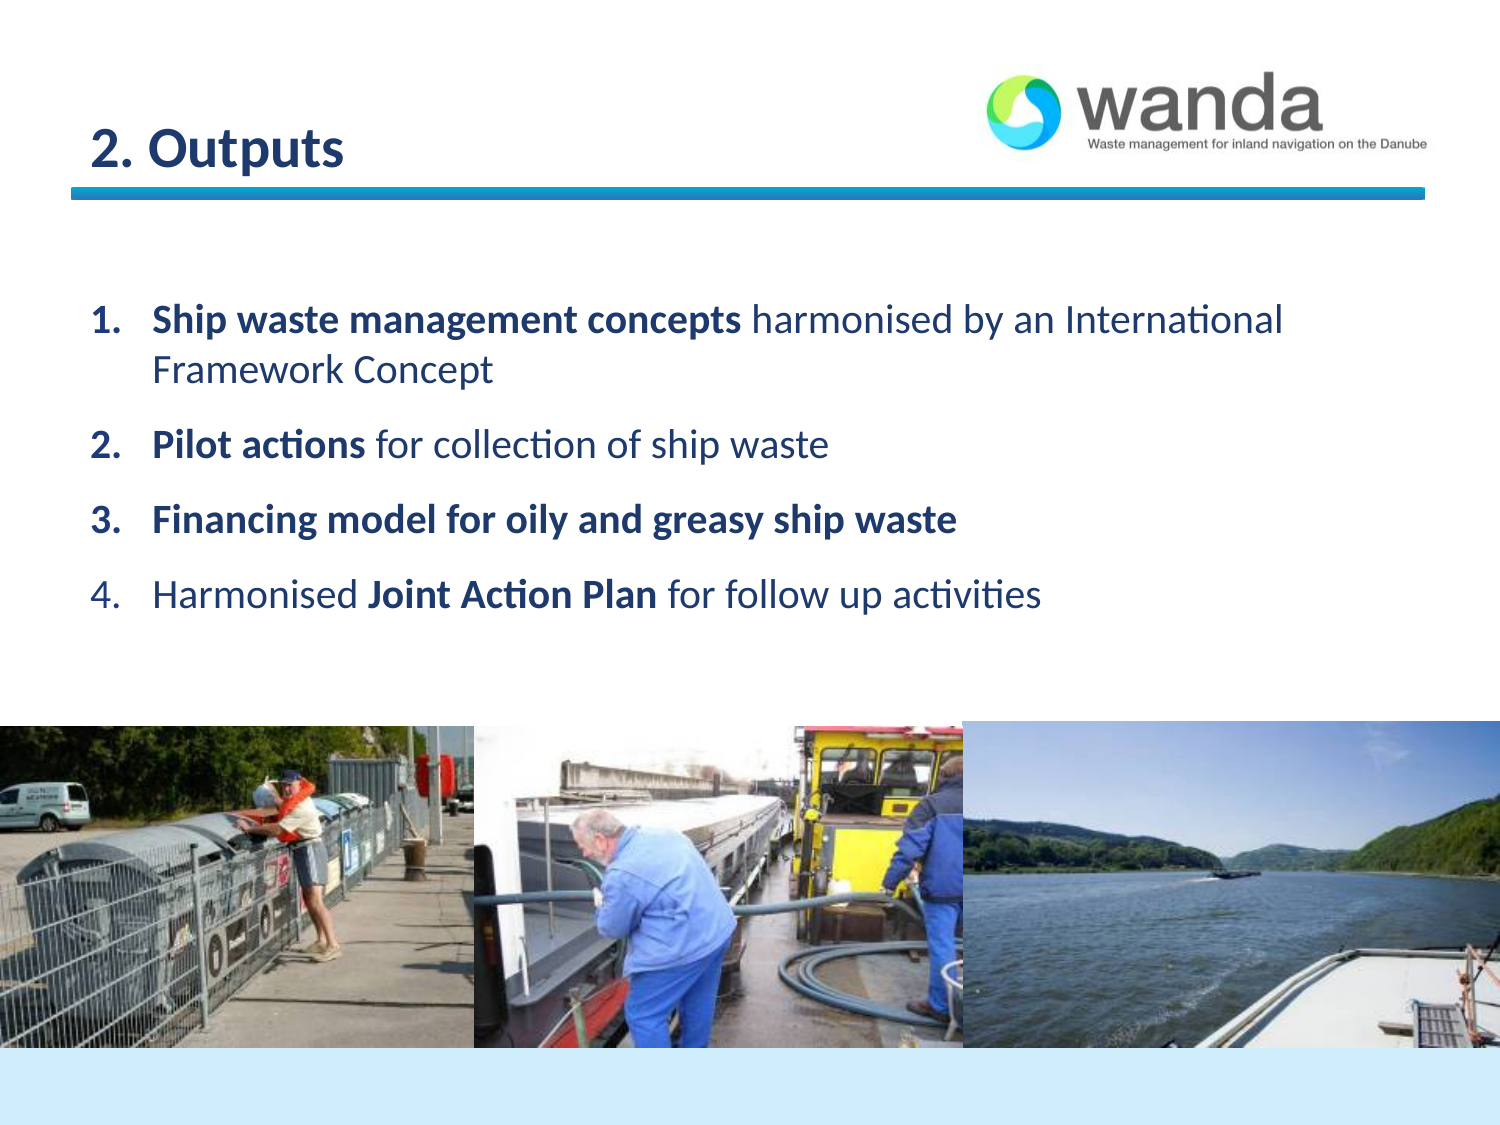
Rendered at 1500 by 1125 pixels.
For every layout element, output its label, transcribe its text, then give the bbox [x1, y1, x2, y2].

list Ship waste management concepts harmonised by an International Framework Concept Pilot actions for collection of ship waste Financing model for oily and greasy ship waste Harmonised Joint Action Plan for follow up activities [75, 251, 1387, 724]
picture [962, 49, 1450, 177]
picture [0, 721, 1500, 1125]
title 2. Outputs [75, 50, 1425, 238]
